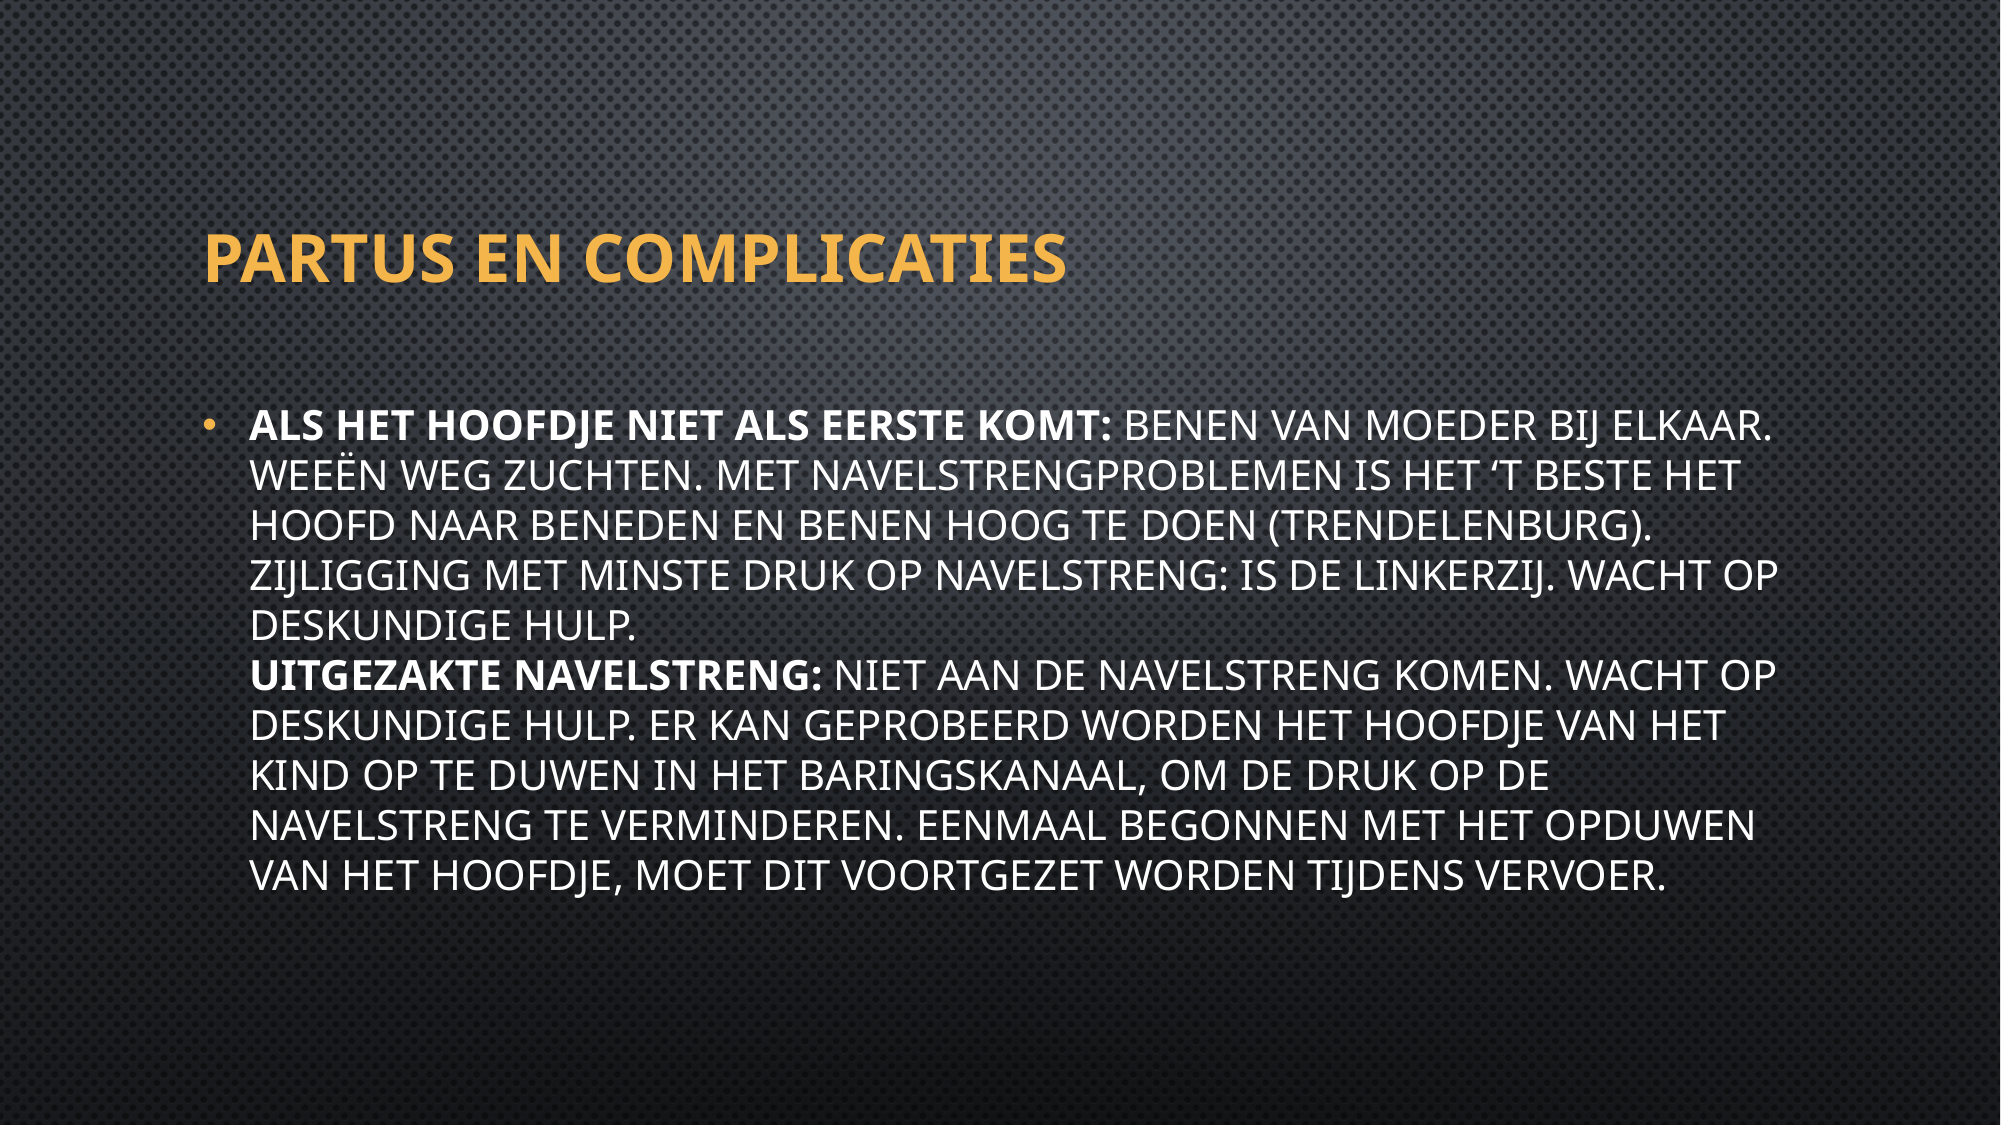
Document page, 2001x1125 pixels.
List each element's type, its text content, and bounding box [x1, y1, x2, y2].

list Als het hoofdje niet als eerste komt: benen van moeder bij elkaar. Weeën weg zuchten. Met navelstrengproblemen is het ‘t beste het hoofd naar beneden en benen hoog te doen (Trendelenburg). Zijligging met minste druk op navelstreng: is de linkerzij. Wacht op deskundige hulp. Uitgezakte navelstreng: niet aan de navelstreng komen. Wacht op deskundige hulp. Er kan geprobeerd worden het hoofdje van het kind op te duwen in het baringskanaal, om de druk op de navelstreng te verminderen. Eenmaal begonnen met het opduwen van het hoofdje, moet dit voortgezet worden tijdens vervoer. [187, 347, 1813, 950]
title PARTUS EN COMPLICATIES [187, 99, 1813, 347]
